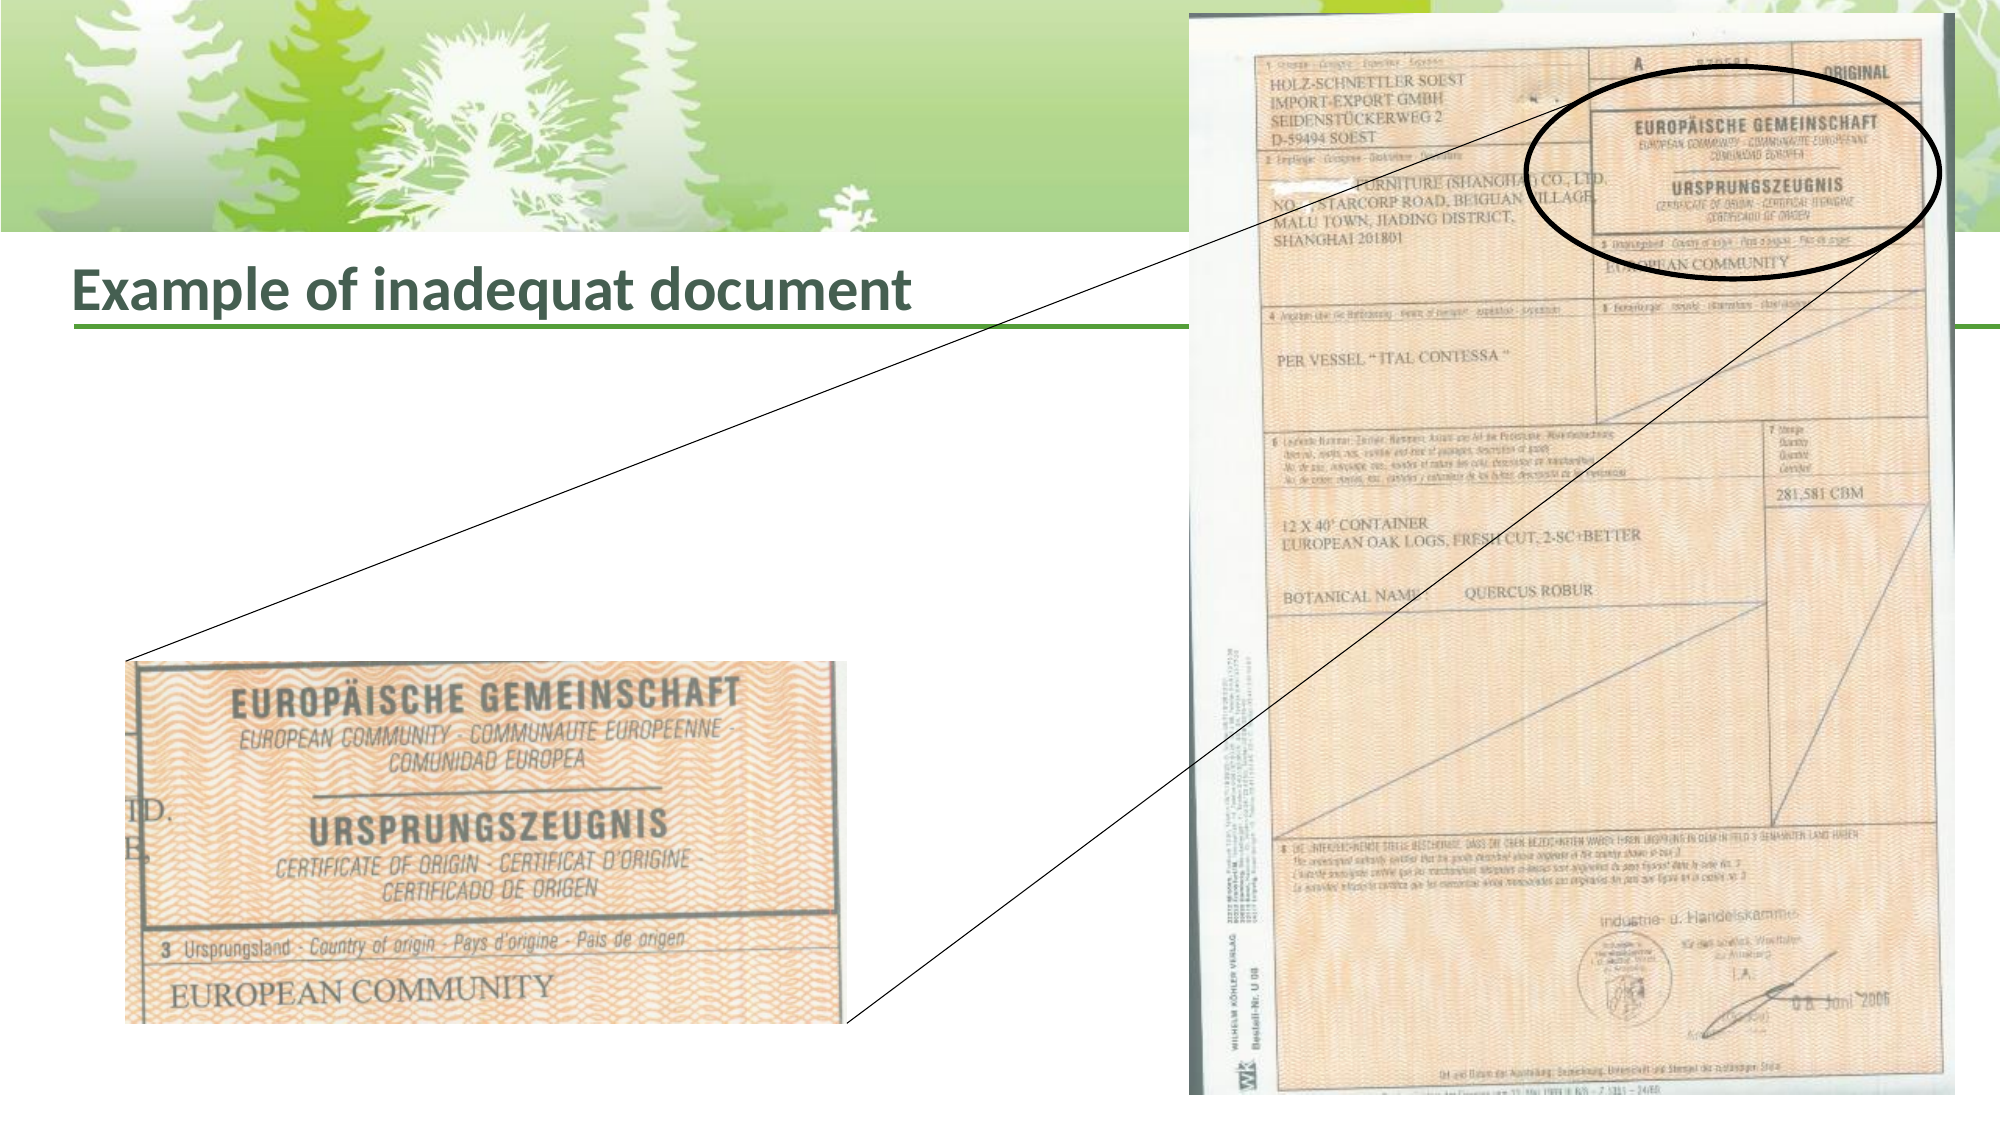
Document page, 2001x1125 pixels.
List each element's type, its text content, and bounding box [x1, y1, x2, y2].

picture [0, 0, 2000, 1095]
title Example of inadequat document [56, 181, 125, 399]
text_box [125, 13, 1954, 1095]
